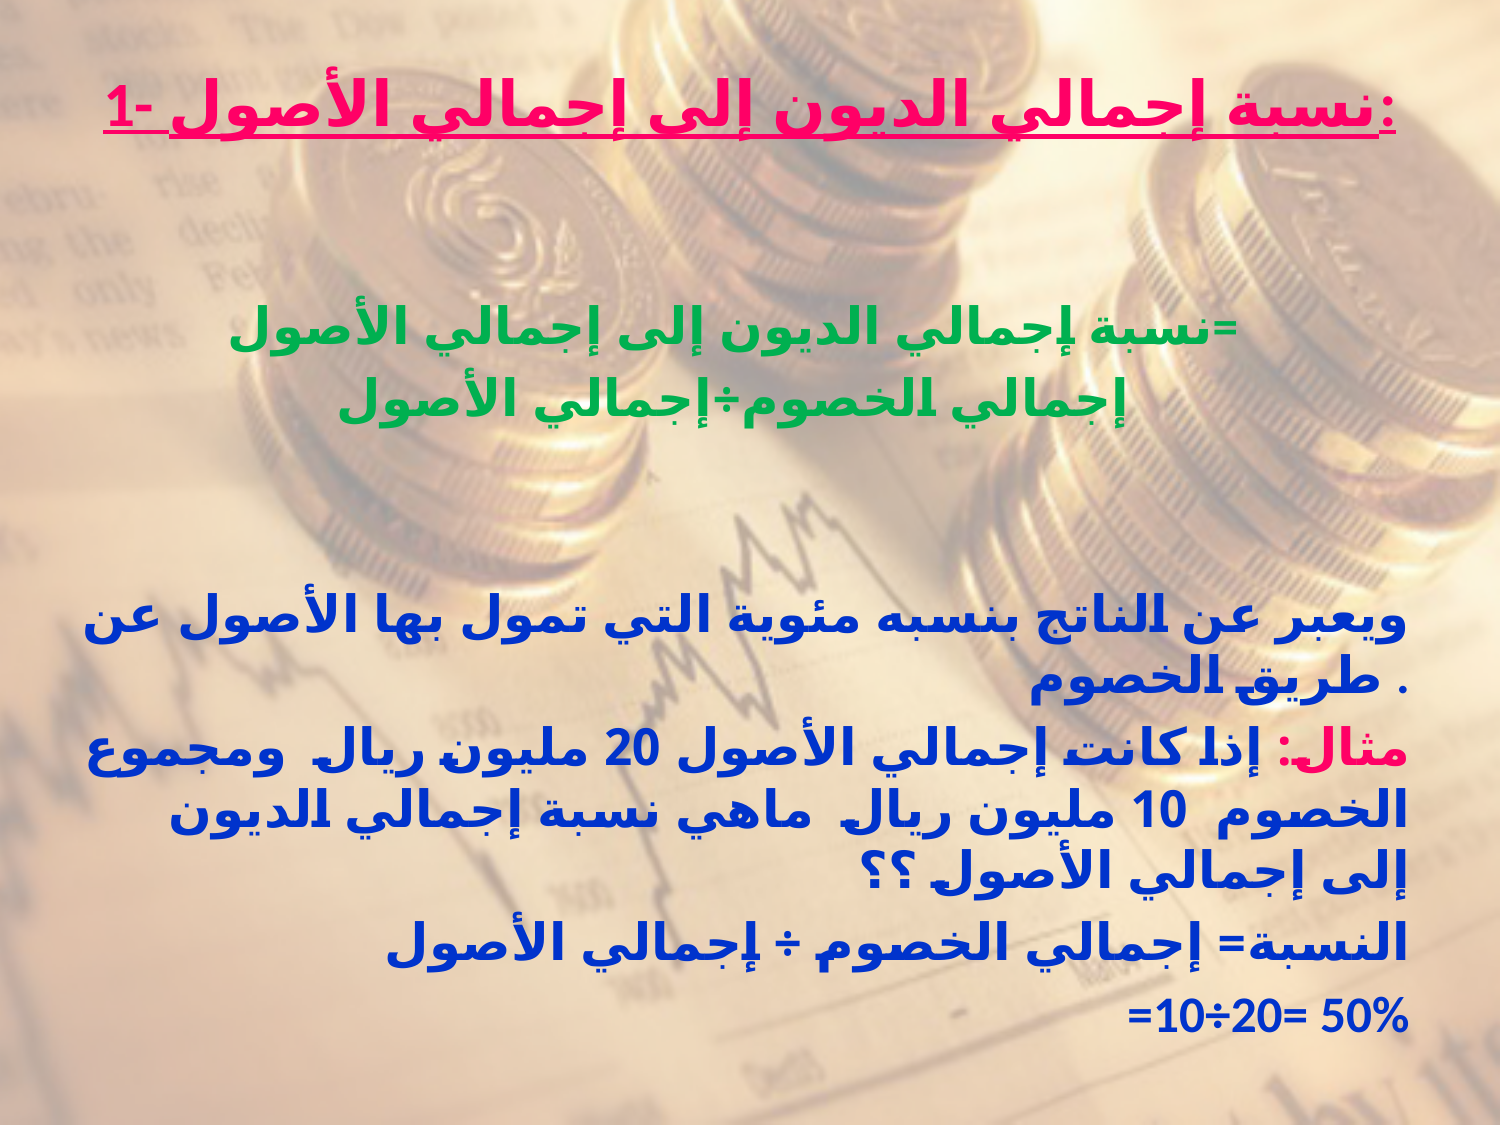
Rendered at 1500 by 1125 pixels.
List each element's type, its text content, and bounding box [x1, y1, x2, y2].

title 1- نسبة إجمالي الديون إلى إجمالي الأصول: [75, 45, 1425, 233]
list نسبة إجمالي الديون إلى إجمالي الأصول= إجمالي الخصوم÷إجمالي الأصول ويعبر عن الناتج بنسبه مئوية التي تمول بها الأصول عن طريق الخصوم . مثال: إذا كانت إجمالي الأصول 20 مليون ريال ومجموع الخصوم 10 مليون ريال ماهي نسبة إجمالي الديون إلى إجمالي الأصول ؟؟ النسبة= إجمالي الخصوم ÷ إجمالي الأصول =10÷20= 50% [41, 285, 1425, 1059]
